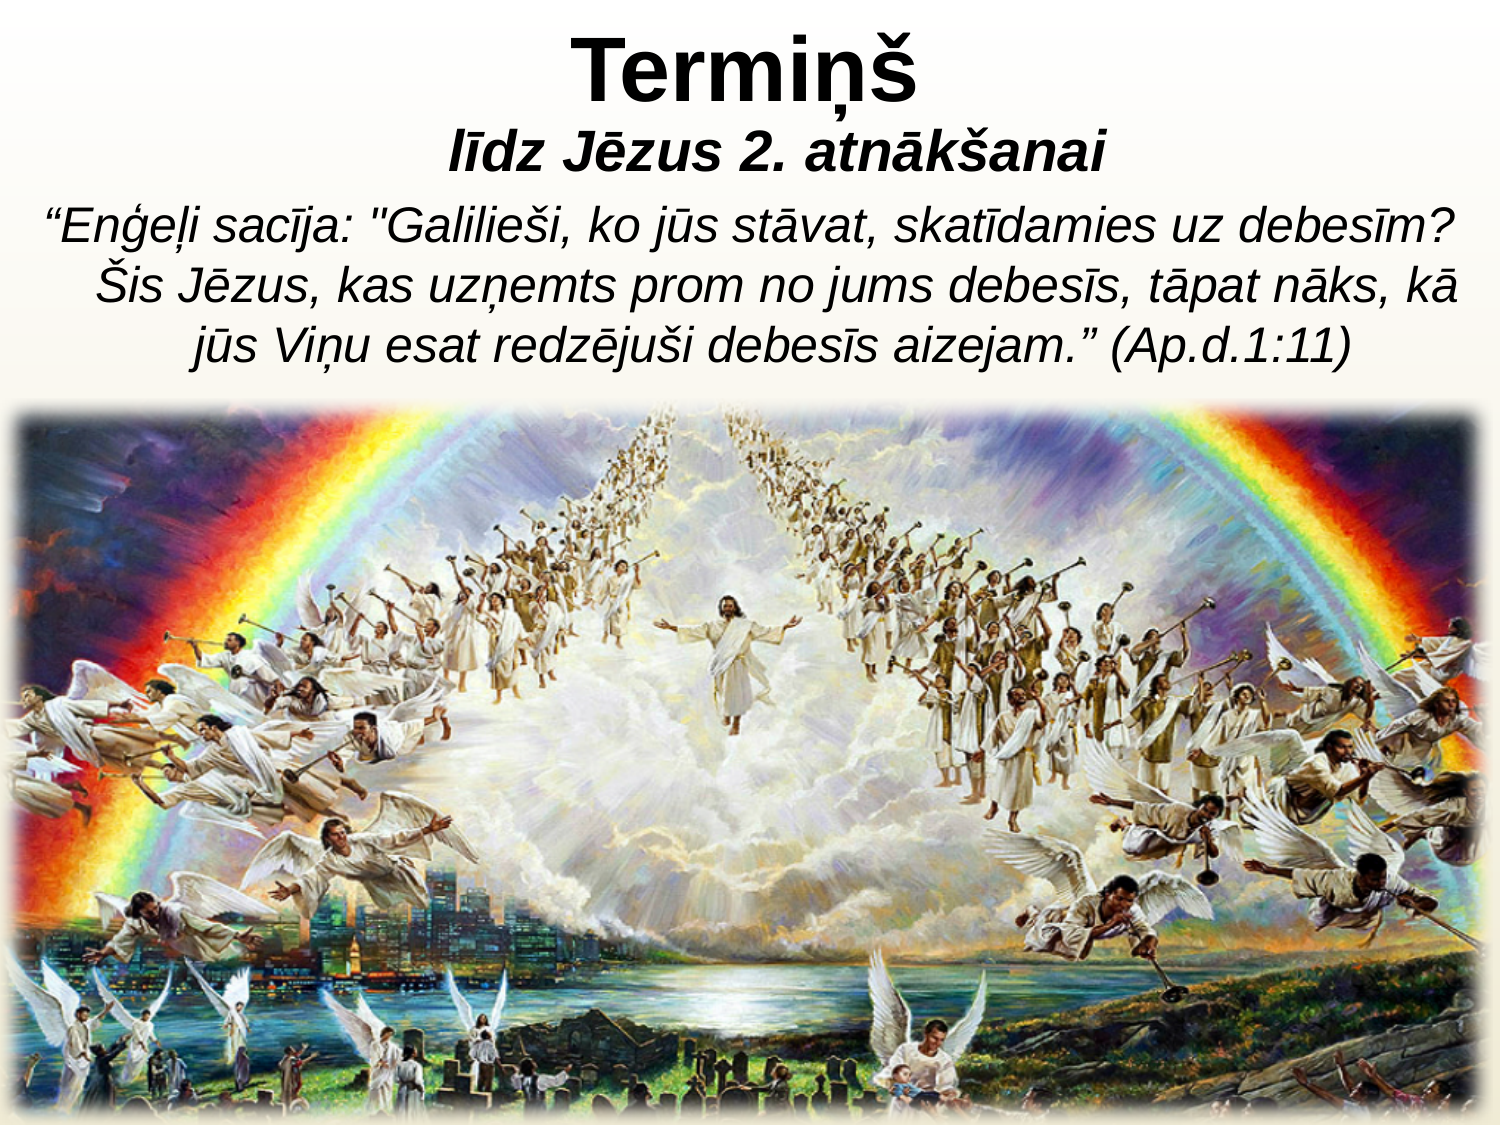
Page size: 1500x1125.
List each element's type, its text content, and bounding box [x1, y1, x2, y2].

text_box Termiņš [70, 0, 1421, 105]
picture [0, 398, 1493, 1125]
text_box līdz Jēzus 2. atnākšanai “Enģeļi sacīja: "Galilieši, ko jūs stāvat, skatīdamies uz debesīm? Šis Jēzus, kas uzņemts prom no jums debesīs, tāpat nāks, kā jūs Viņu esat redzējuši debesīs aizejam.” (Ap.d.1:11) [0, 105, 1500, 200]
